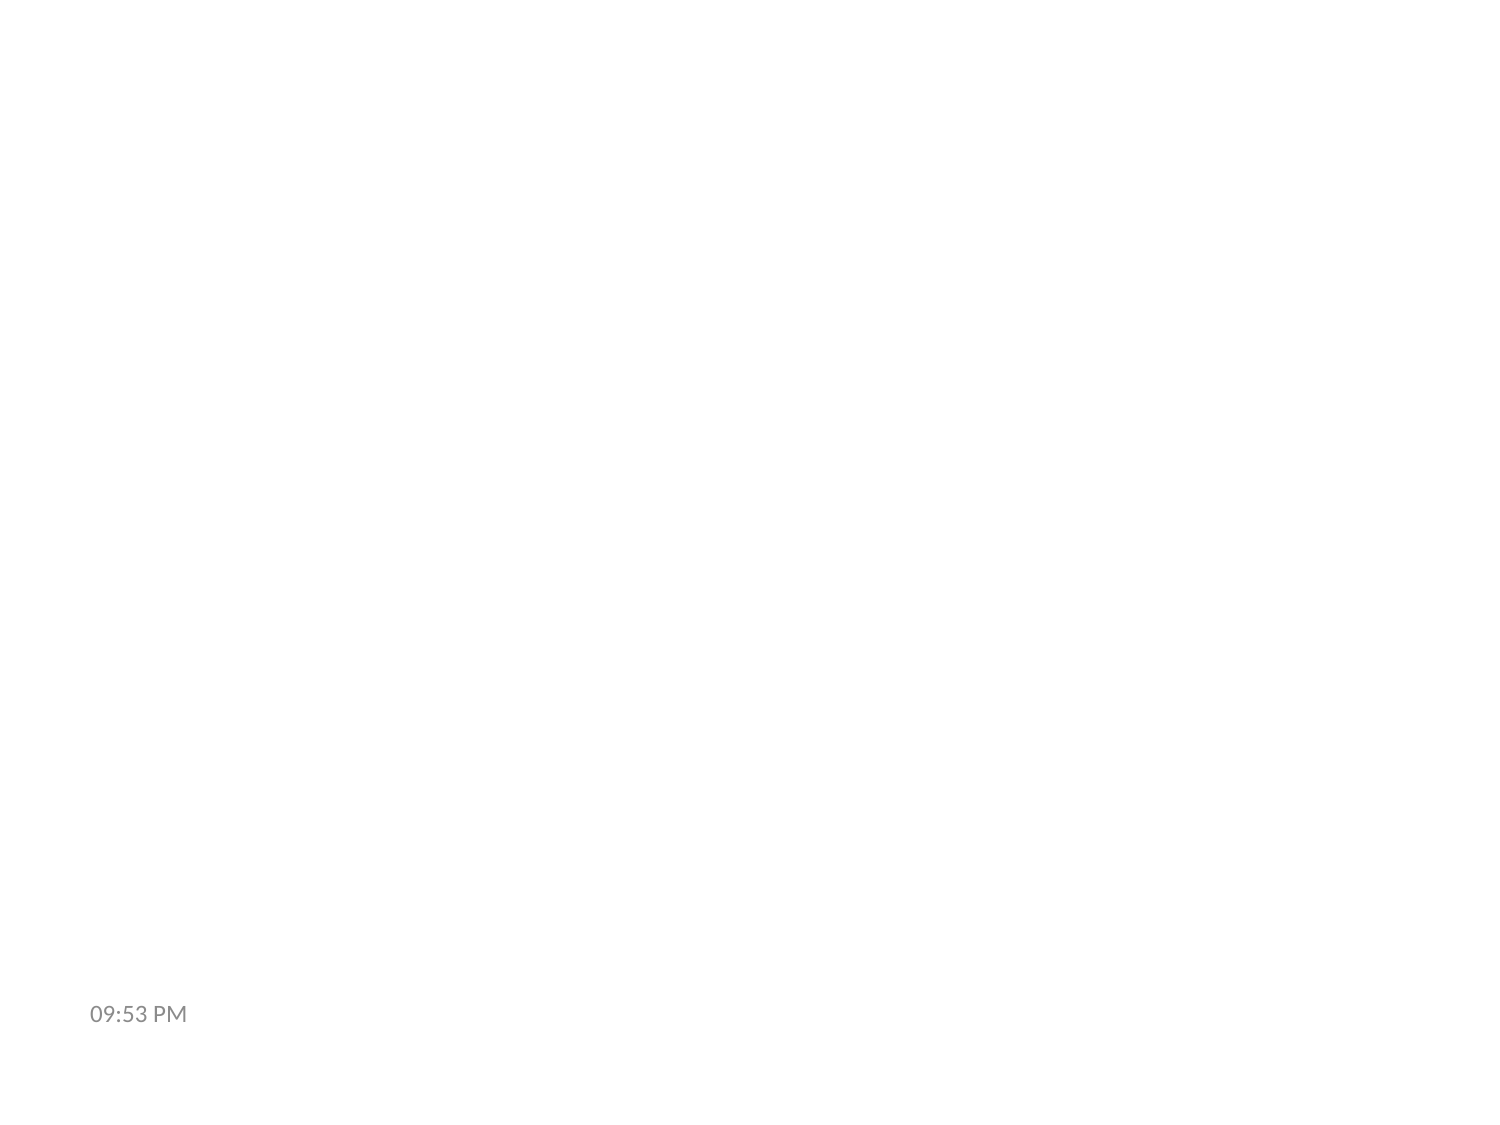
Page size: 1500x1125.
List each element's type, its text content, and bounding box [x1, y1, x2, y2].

text_box 3:35 PM [75, 982, 425, 1043]
